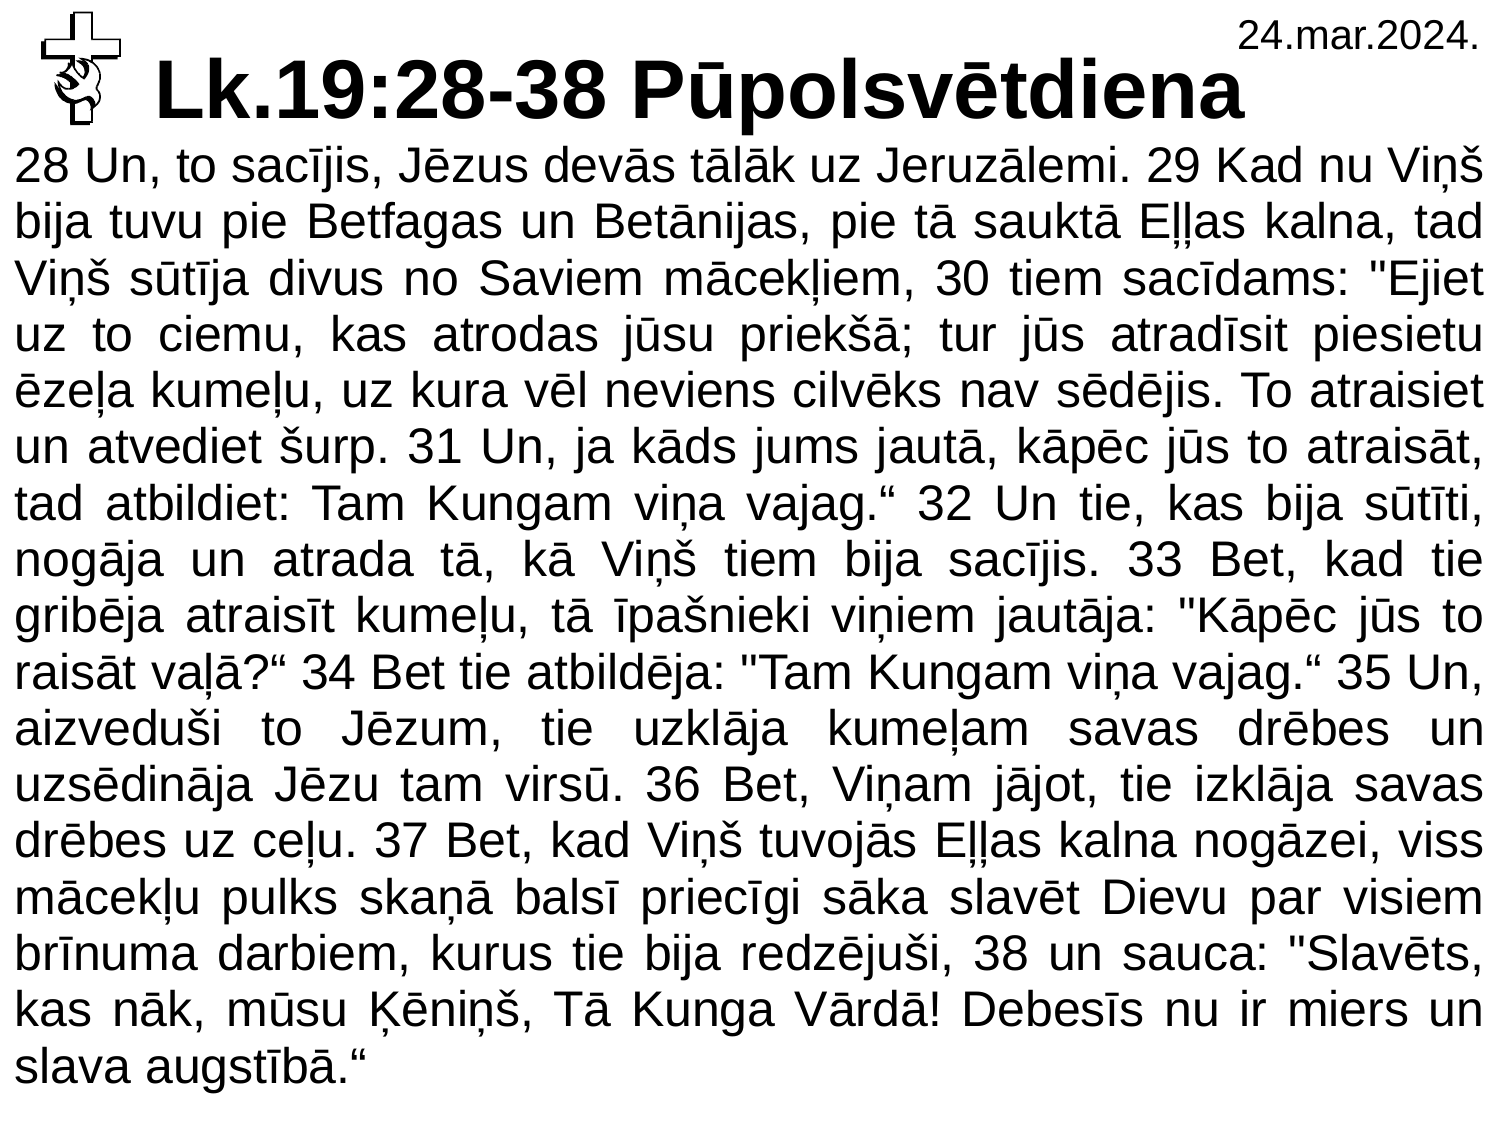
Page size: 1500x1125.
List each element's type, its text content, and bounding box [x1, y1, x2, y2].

picture [40, 11, 122, 126]
text_box 24.mar.2024. [1222, 0, 1500, 65]
text_box 28 Un, to sacījis, Jēzus devās tālāk uz Jeruzālemi. 29 Kad nu Viņš bija tuvu pie Betfagas un Betānijas, pie tā sauktā Eļļas kalna, tad Viņš sūtīja divus no Saviem mācekļiem, 30 tiem sacīdams: "Ejiet uz to ciemu, kas atrodas jūsu priekšā; tur jūs atradīsit piesietu ēzeļa kumeļu, uz kura vēl neviens cilvēks nav sēdējis. To atraisiet un atvediet šurp. 31 Un, ja kāds jums jautā, kāpēc jūs to atraisāt, tad atbildiet: Tam Kungam viņa vajag.“ 32 Un tie, kas bija sūtīti, nogāja un atrada tā, kā Viņš tiem bija sacījis. 33 Bet, kad tie gribēja atraisīt kumeļu, tā īpašnieki viņiem jautāja: "Kāpēc jūs to raisāt vaļā?“ 34 Bet tie atbildēja: "Tam Kungam viņa vajag.“ 35 Un, aizveduši to Jēzum, tie uzklāja kumeļam savas drēbes un uzsēdināja Jēzu tam virsū. 36 Bet, Viņam jājot, tie izklāja savas drēbes uz ceļu. 37 Bet, kad Viņš tuvojās Eļļas kalna nogāzei, viss mācekļu pulks skaņā balsī priecīgi sāka slavēt Dievu par visiem brīnuma darbiem, kurus tie bija redzējuši, 38 un sauca: "Slavēts, kas nāk, mūsu Ķēniņš, Tā Kunga Vārdā! Debesīs nu ir miers un slava augstībā.“ [0, 128, 1500, 1101]
title Lk.19:28-38 Pūpolsvētdiena [29, 0, 1371, 128]
